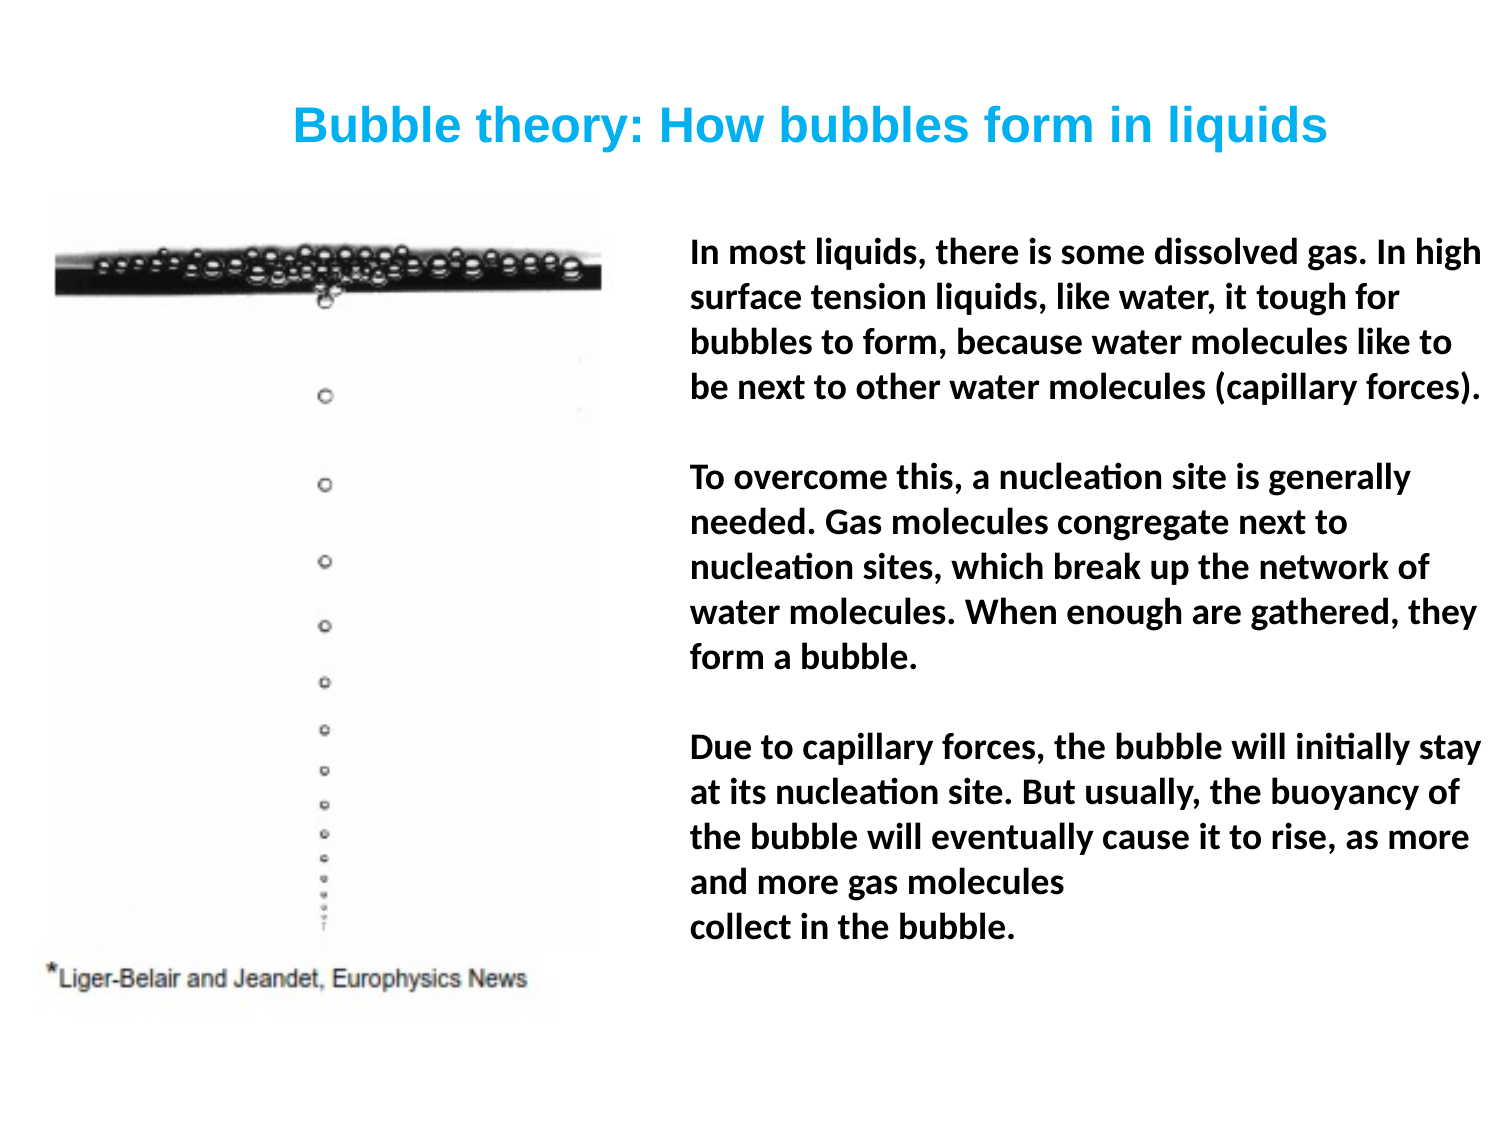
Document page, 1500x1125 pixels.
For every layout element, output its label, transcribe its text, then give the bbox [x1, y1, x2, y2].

text_box Bubble theory: How bubbles form in liquids [112, 84, 674, 265]
text_box In most liquids, there is some dissolved gas. In high surface tension liquids, like water, it tough for bubbles to form, because water molecules like to be next to other water molecules (capillary forces). To overcome this, a nucleation site is generally needed. Gas molecules congregate next to nucleation sites, which break up the network of water molecules. When enough are gathered, they form a bubble. Due to capillary forces, the bubble will initially stay at its nucleation site. But usually, the buoyancy of the bubble will eventually cause it to rise, as more and more gas molecules collect in the bubble. [674, 0, 1500, 1125]
picture [0, 163, 616, 1039]
